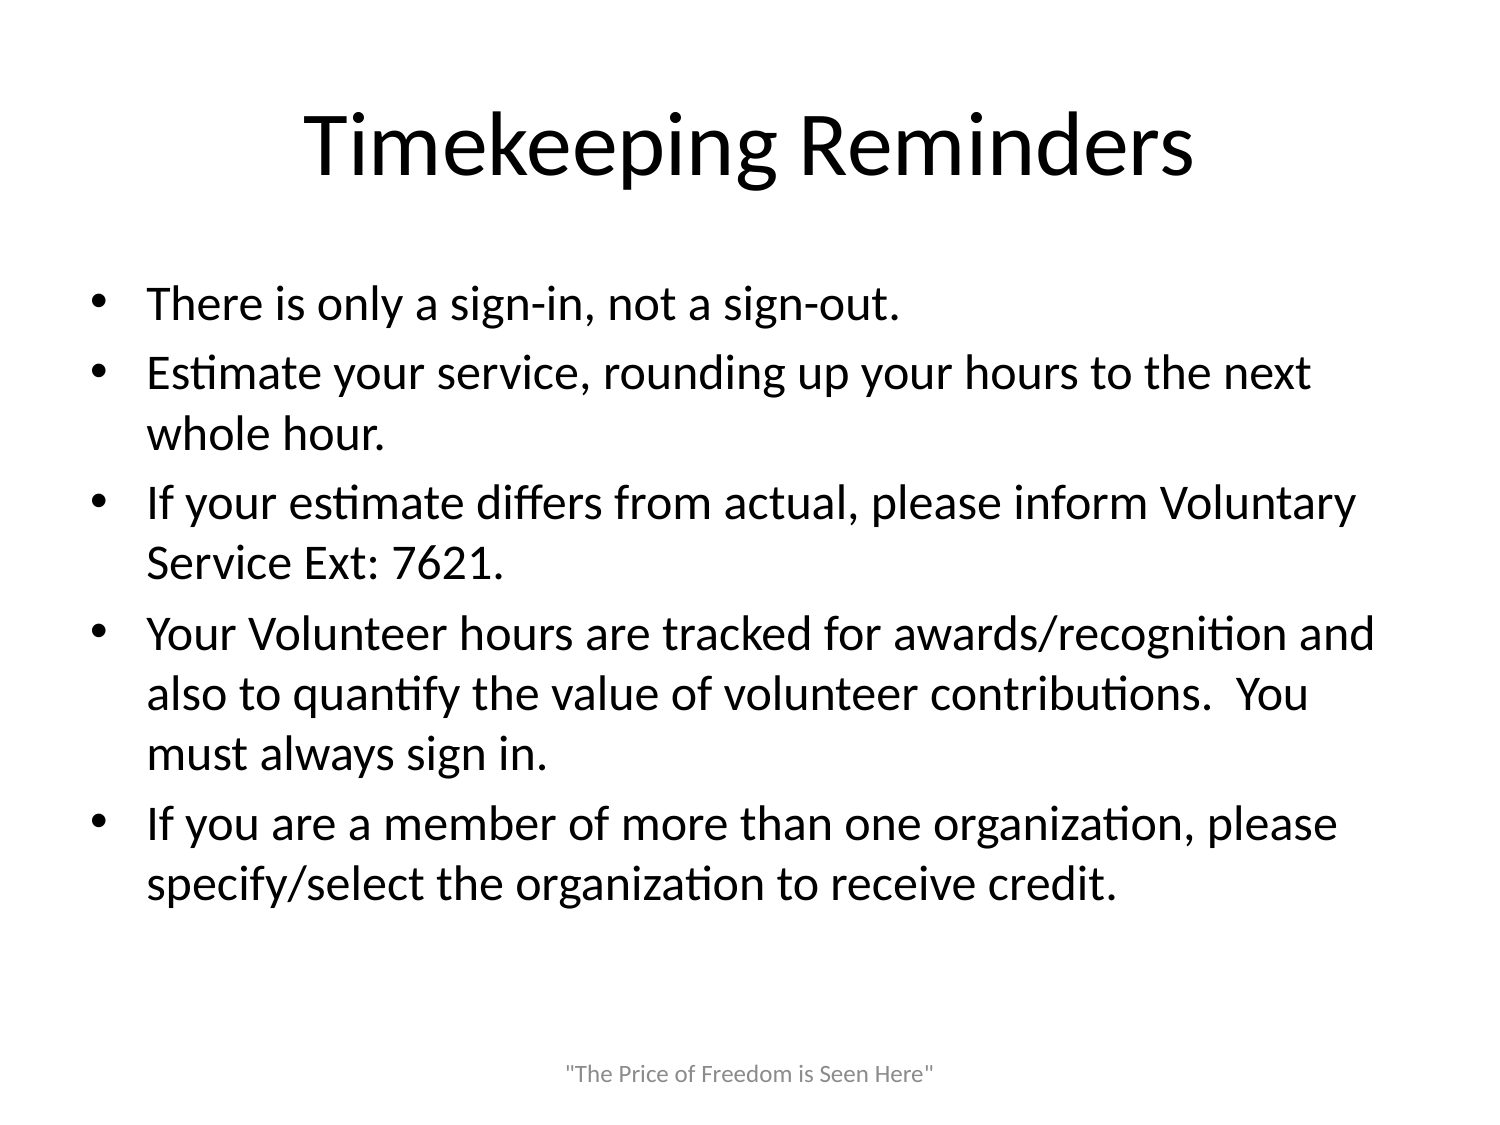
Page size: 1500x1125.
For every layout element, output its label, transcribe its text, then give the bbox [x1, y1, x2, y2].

list There is only a sign-in, not a sign-out. Estimate your service, rounding up your hours to the next whole hour. If your estimate differs from actual, please inform Voluntary Service Ext: 7621. Your Volunteer hours are tracked for awards/recognition and also to quantify the value of volunteer contributions. You must always sign in. If you are a member of more than one organization, please specify/select the organization to receive credit. [75, 262, 1425, 1005]
footer "The Price of Freedom is Seen Here" [512, 1042, 988, 1103]
title Timekeeping Reminders [75, 45, 1425, 233]
